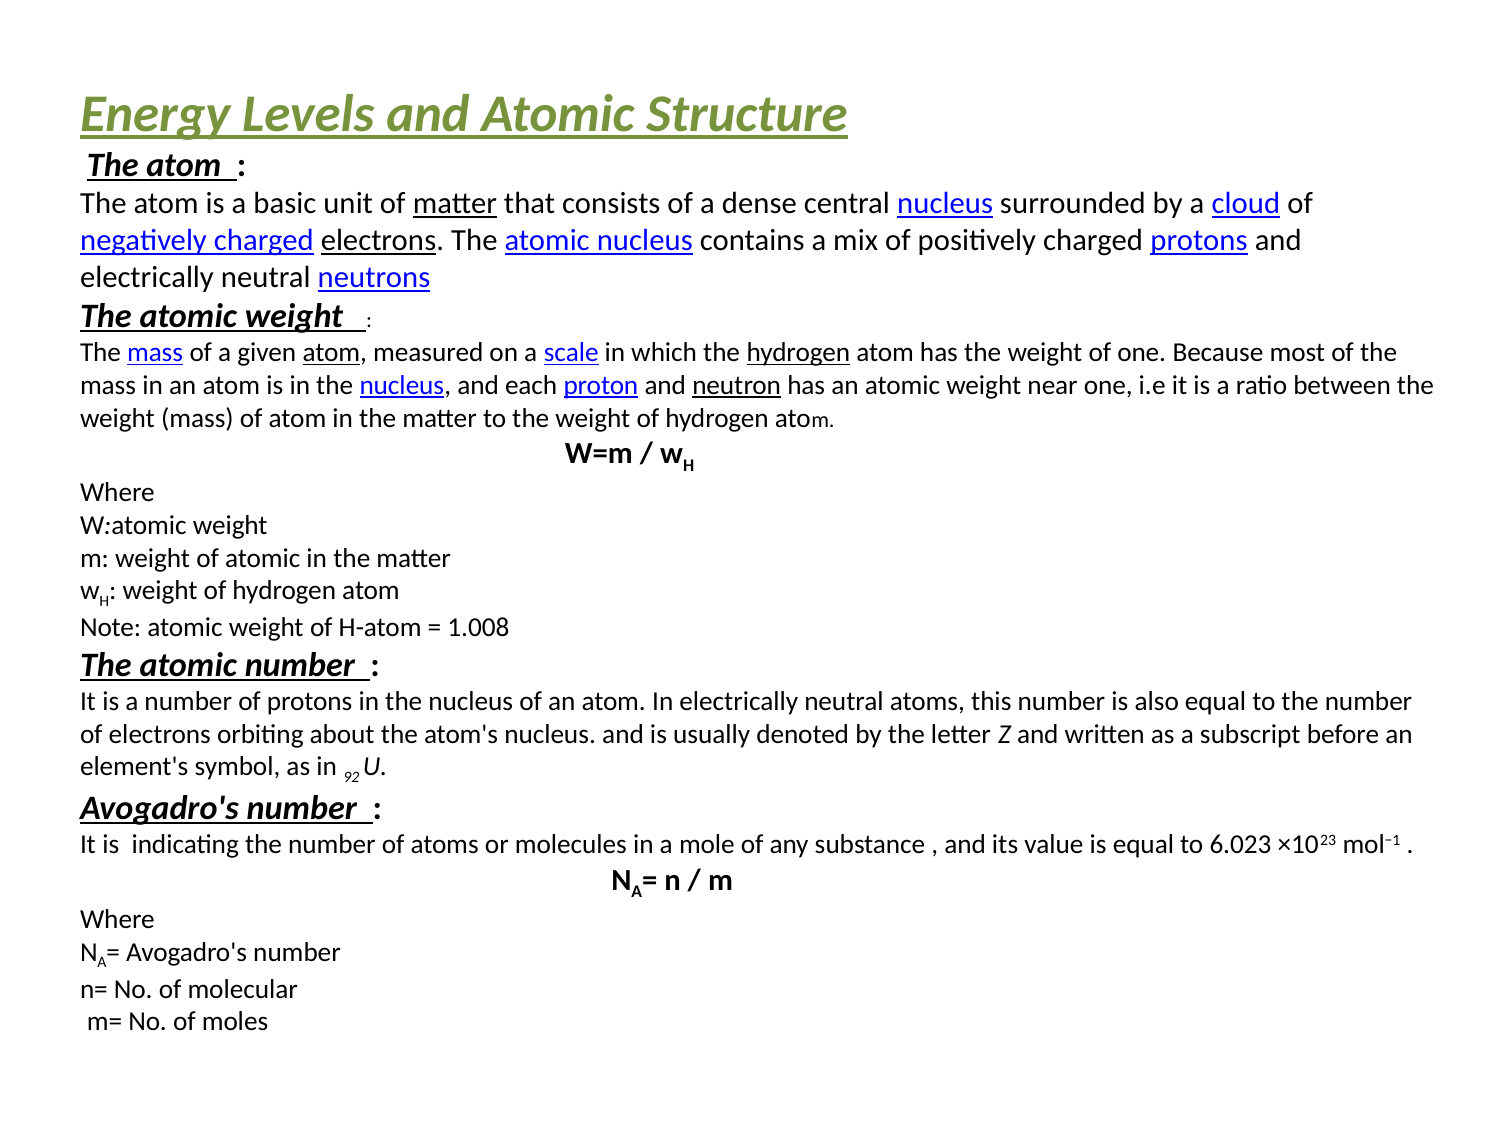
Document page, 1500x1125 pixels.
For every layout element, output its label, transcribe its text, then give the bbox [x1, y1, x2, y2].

title Energy Levels and Atomic Structure The atom : The atom is a basic unit of matter that consists of a dense central nucleus surrounded by a cloud of negatively charged electrons. The atomic nucleus contains a mix of positively charged protons and electrically neutral neutrons The atomic weight : The mass of a given atom, measured on a scale in which the hydrogen atom has the weight of one. Because most of the mass in an atom is in the nucleus, and each proton and neutron has an atomic weight near one, i.e it is a ratio between the weight (mass) of atom in the matter to the weight of hydrogen atom. W=m / wH Where W:atomic weight m: weight of atomic in the matter wH: weight of hydrogen atom Note: atomic weight of H-atom = 1.008 The atomic number : It is a number of protons in the nucleus of an atom. In electrically neutral atoms, this number is also equal to the number of electrons orbiting about the atom's nucleus. and is usually denoted by the letter Z and written as a subscript before an element's symbol, as in 92 U. Avogadro's number : It is indicating the number of atoms or molecules in a mole of any substance , and its value is equal to 6.023 ×1023 mol−1 . NA= n / m Where NA= Avogadro's number n= No. of molecular m= No. of moles [64, 2, 1451, 1083]
